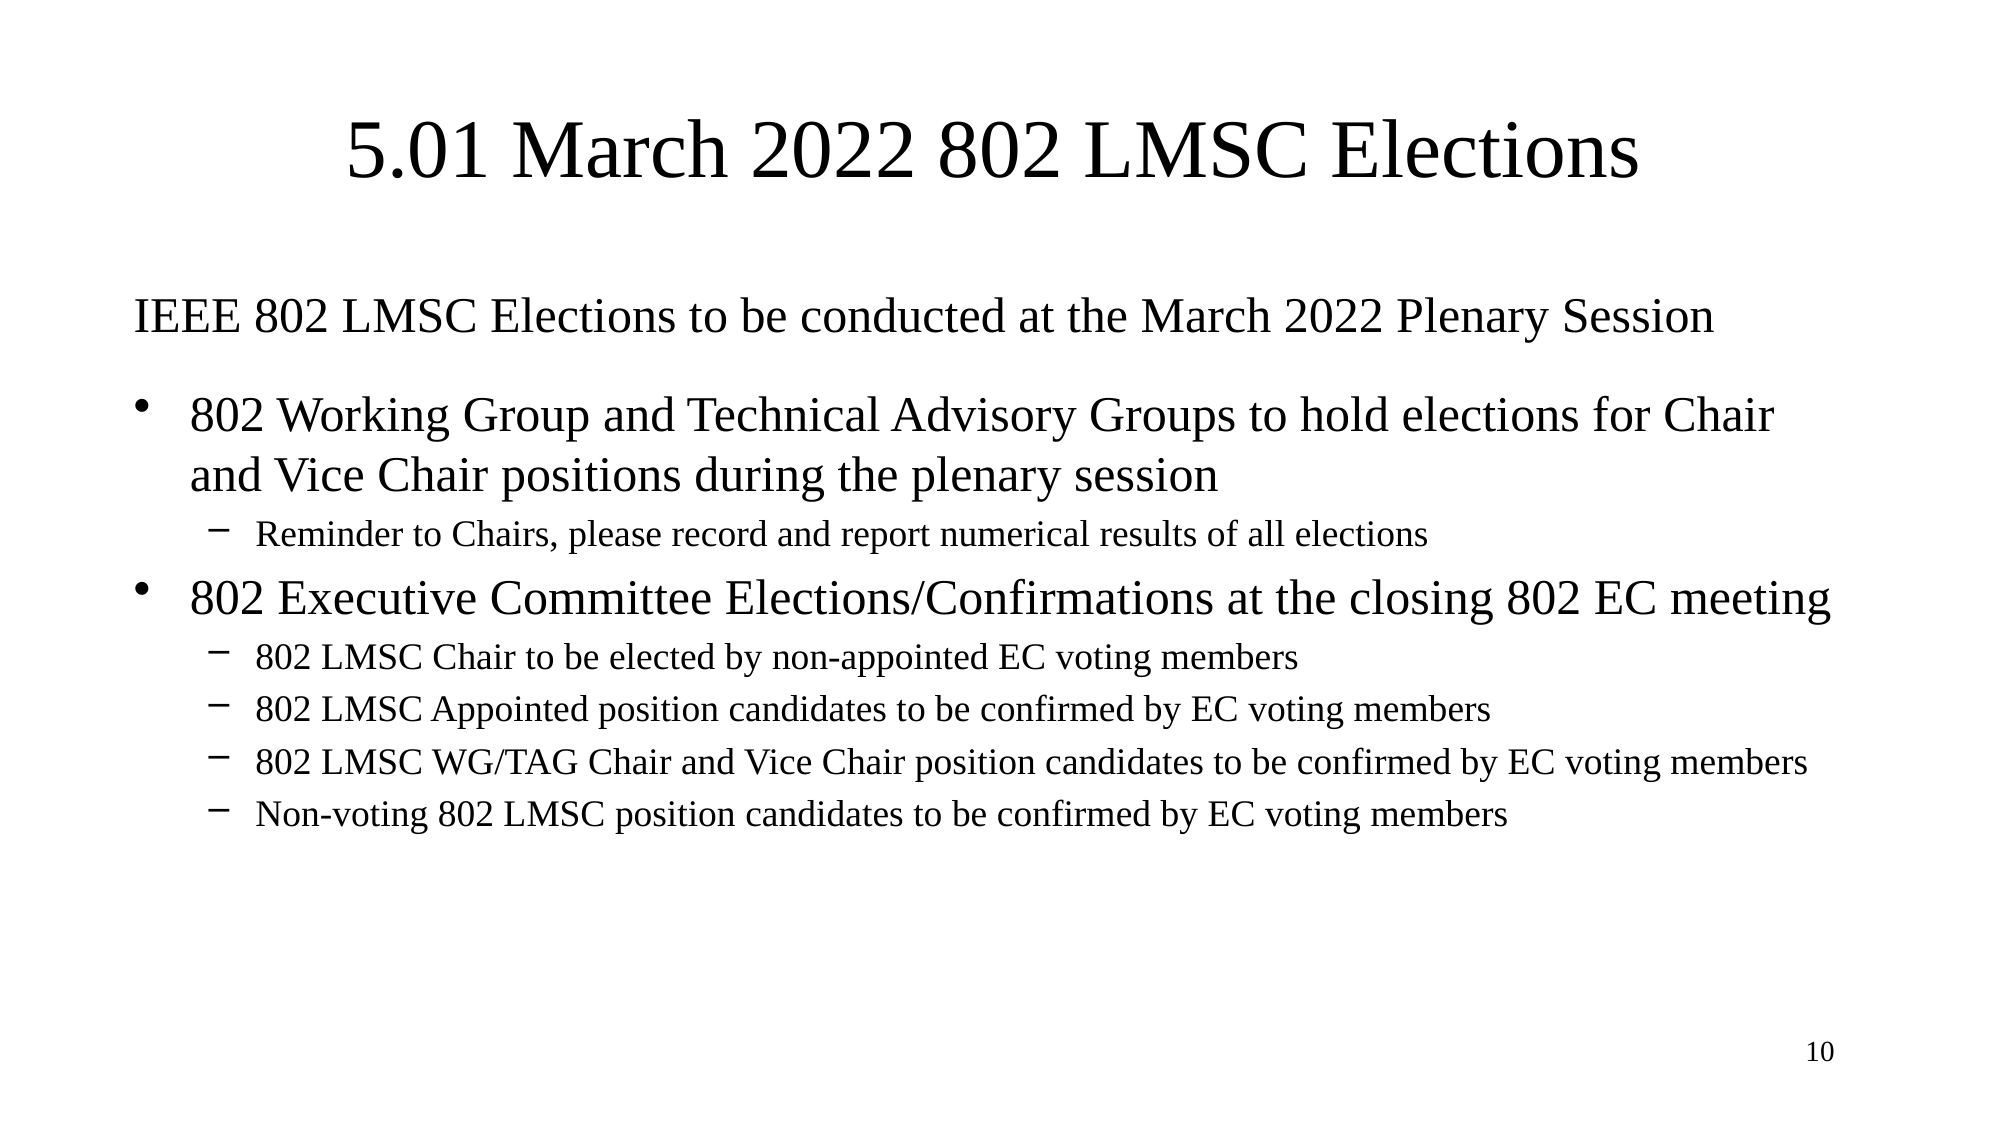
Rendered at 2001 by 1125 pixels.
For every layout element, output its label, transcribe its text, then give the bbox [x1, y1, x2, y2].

list IEEE 802 LMSC Elections to be conducted at the March 2022 Plenary Session 802 Working Group and Technical Advisory Groups to hold elections for Chair and Vice Chair positions during the plenary session Reminder to Chairs, please record and report numerical results of all elections 802 Executive Committee Elections/Confirmations at the closing 802 EC meeting 802 LMSC Chair to be elected by non-appointed EC voting members 802 LMSC Appointed position candidates to be confirmed by EC voting members 802 LMSC WG/TAG Chair and Vice Chair position candidates to be confirmed by EC voting members Non-voting 802 LMSC position candidates to be confirmed by EC voting members [118, 274, 1857, 1125]
slide_number 10 [1433, 1024, 1851, 1101]
title 5.01 March 2022 802 LMSC Elections [212, 49, 1776, 238]
